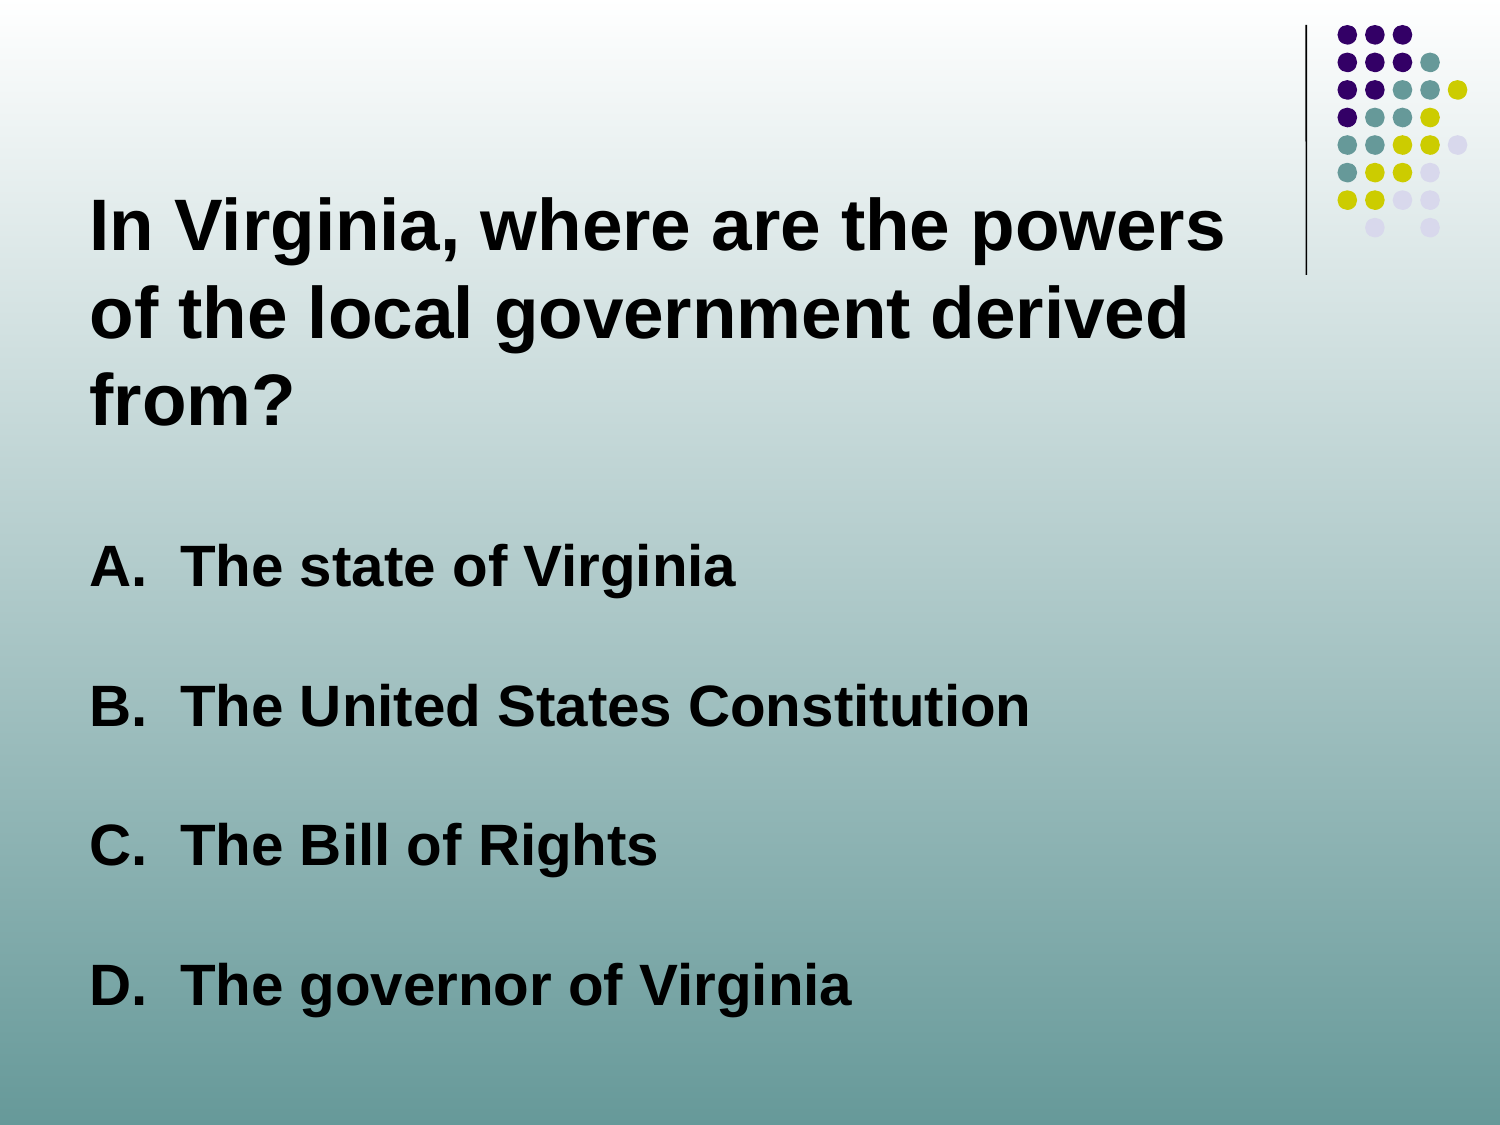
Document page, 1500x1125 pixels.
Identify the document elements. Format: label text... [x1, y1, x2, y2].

text_box In Virginia, where are the powers of the local government derived from? A. The state of Virginia B. The United States Constitution C. The Bill of Rights D. The governor of Virginia [75, 899, 1313, 1113]
